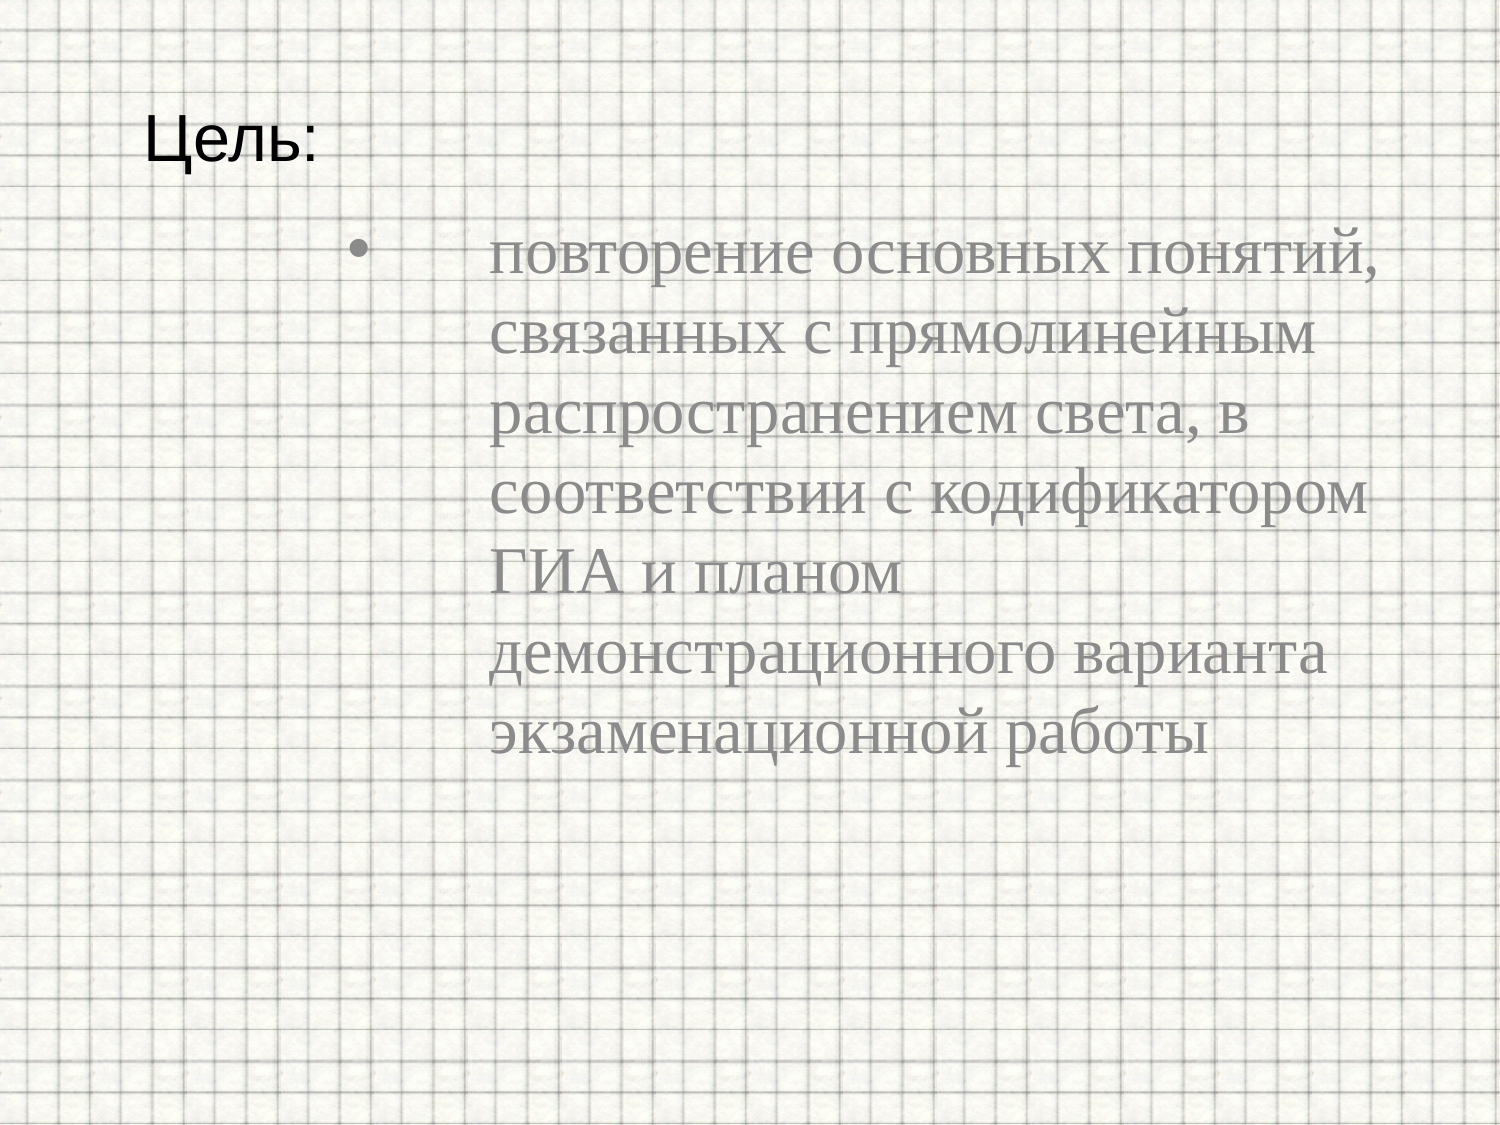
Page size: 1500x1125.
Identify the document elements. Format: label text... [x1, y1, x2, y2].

subtitle повторение основных понятий, связанных с прямолинейным распространением света, в соответствии с кодификатором ГИА и планом демонстрационного варианта экзаменационной работы [328, 199, 1500, 832]
picture [0, 0, 1500, 1125]
title Цель: [128, 58, 528, 211]
